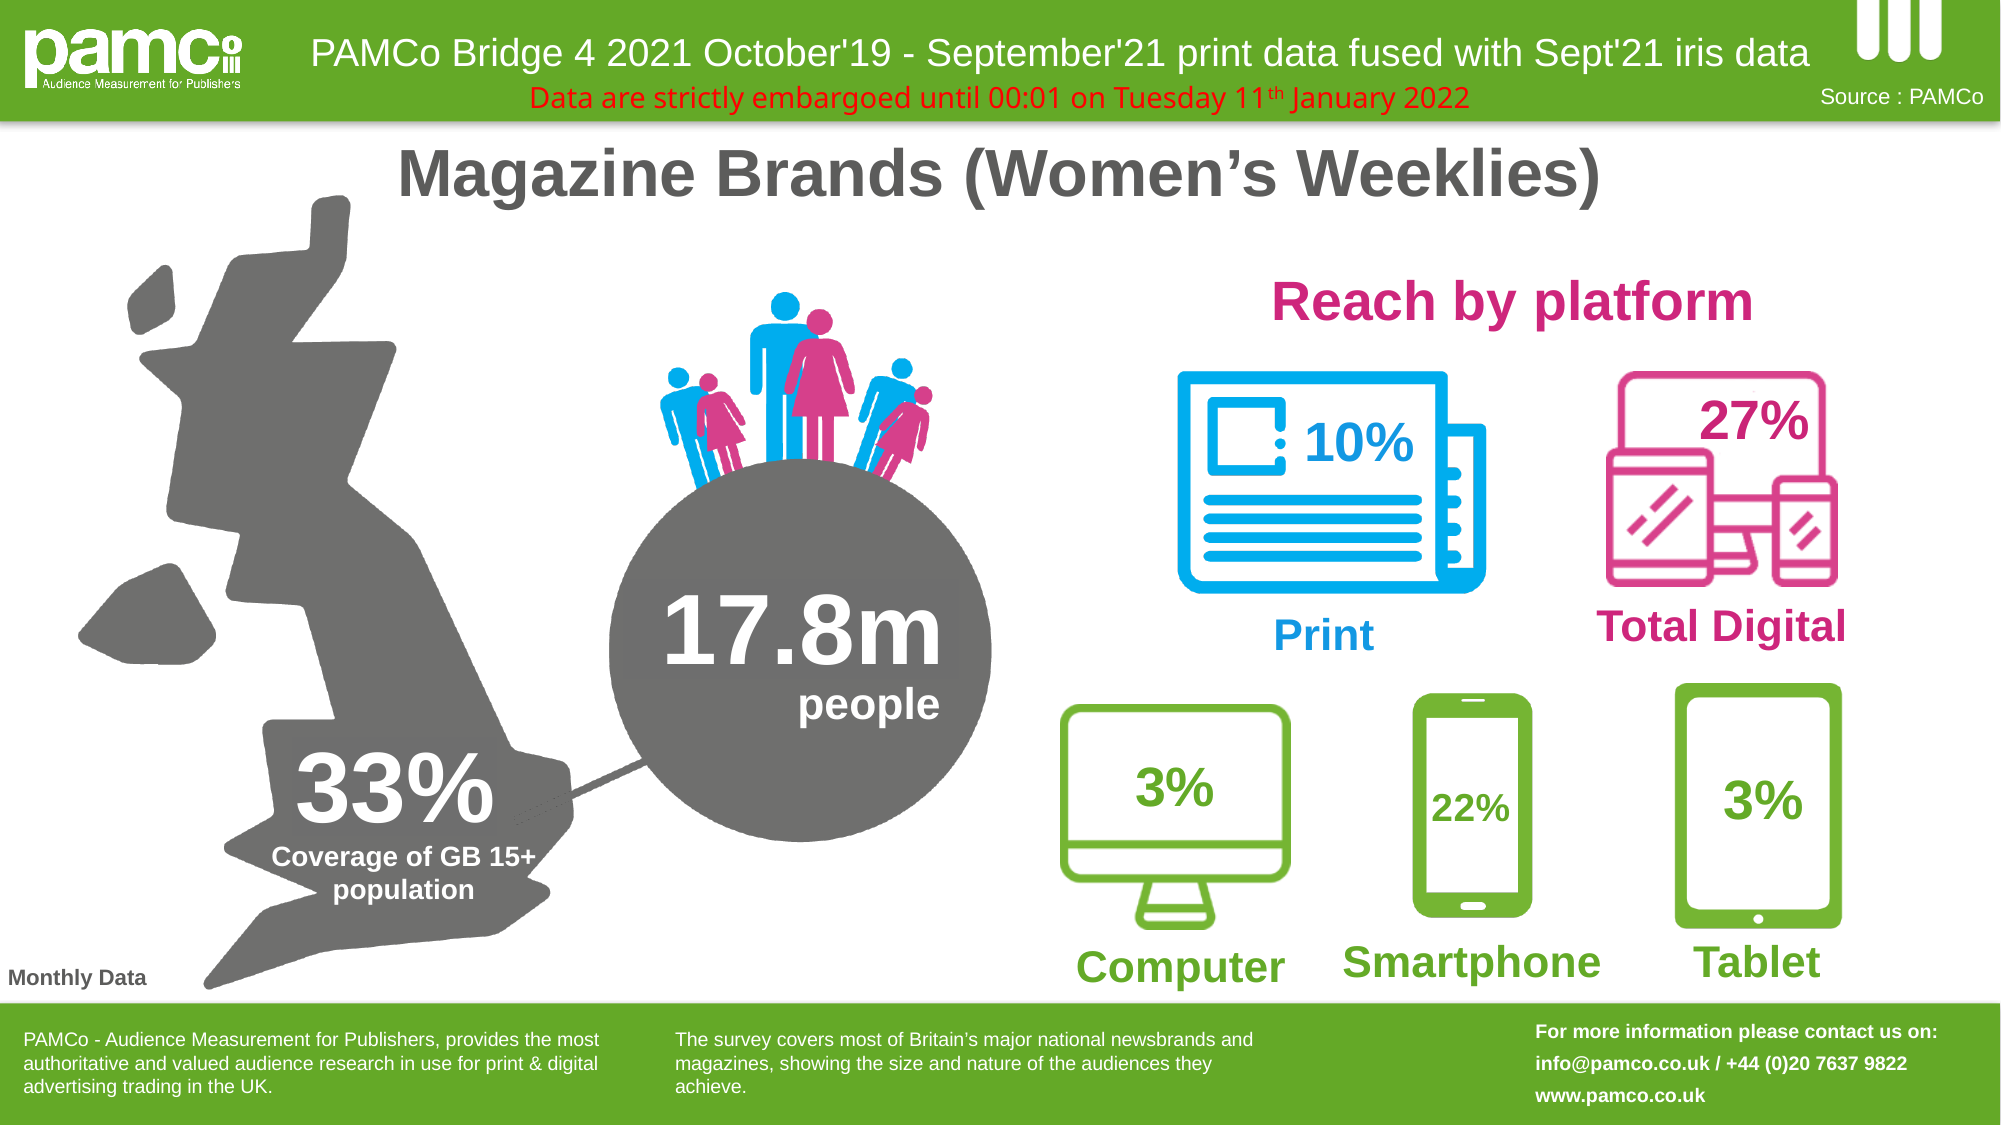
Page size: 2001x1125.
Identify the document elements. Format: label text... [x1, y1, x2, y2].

picture [1282, 624, 1295, 634]
picture [1341, 631, 1350, 636]
picture [23, 26, 243, 90]
picture [1060, 704, 1291, 930]
picture [1606, 371, 1838, 587]
picture [1850, 0, 1944, 108]
picture [55, 218, 1011, 1017]
picture [1142, 326, 1521, 636]
text_box Magazine Brands (Women’s Weeklies) [0, 122, 2000, 218]
picture [1654, 655, 1862, 950]
picture [1382, 644, 1565, 944]
